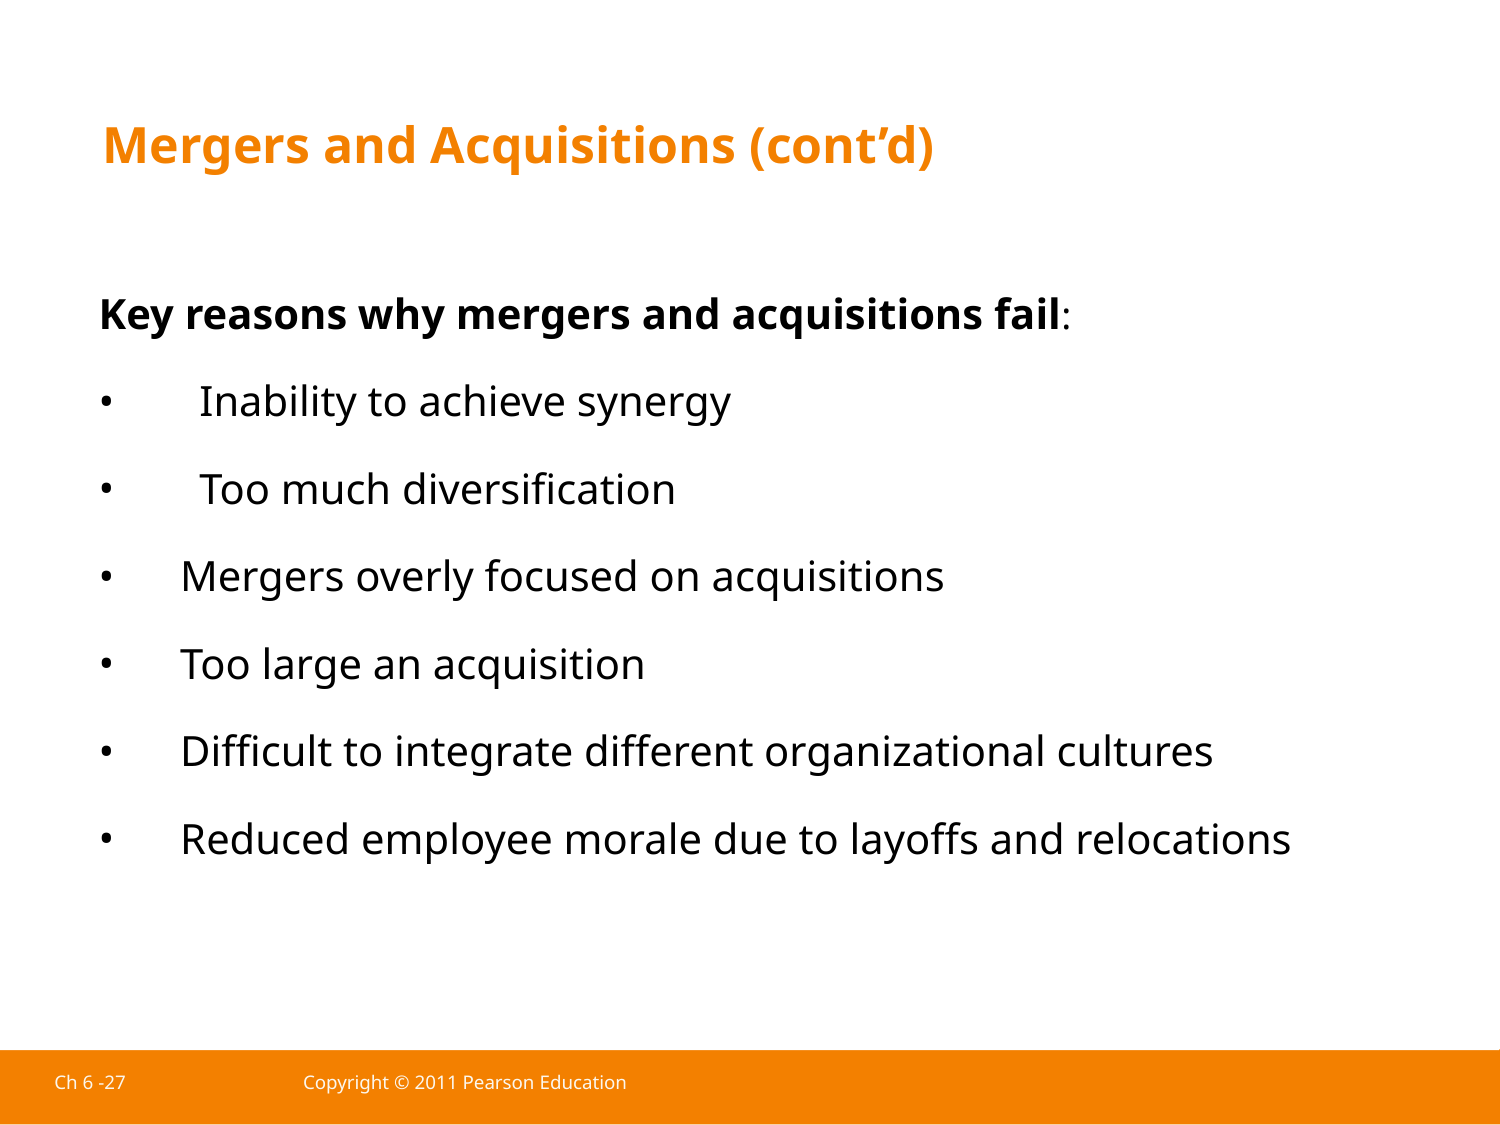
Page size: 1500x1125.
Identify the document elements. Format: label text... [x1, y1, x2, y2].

picture [1248, 1042, 1500, 1124]
text_box Mergers and Acquisitions (cont’d) [87, 105, 1500, 182]
text_box Ch 6 -27 [47, 1070, 165, 1093]
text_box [62, 262, 1451, 876]
text_box Copyright © 2011 Pearson Education [233, 1070, 697, 1093]
